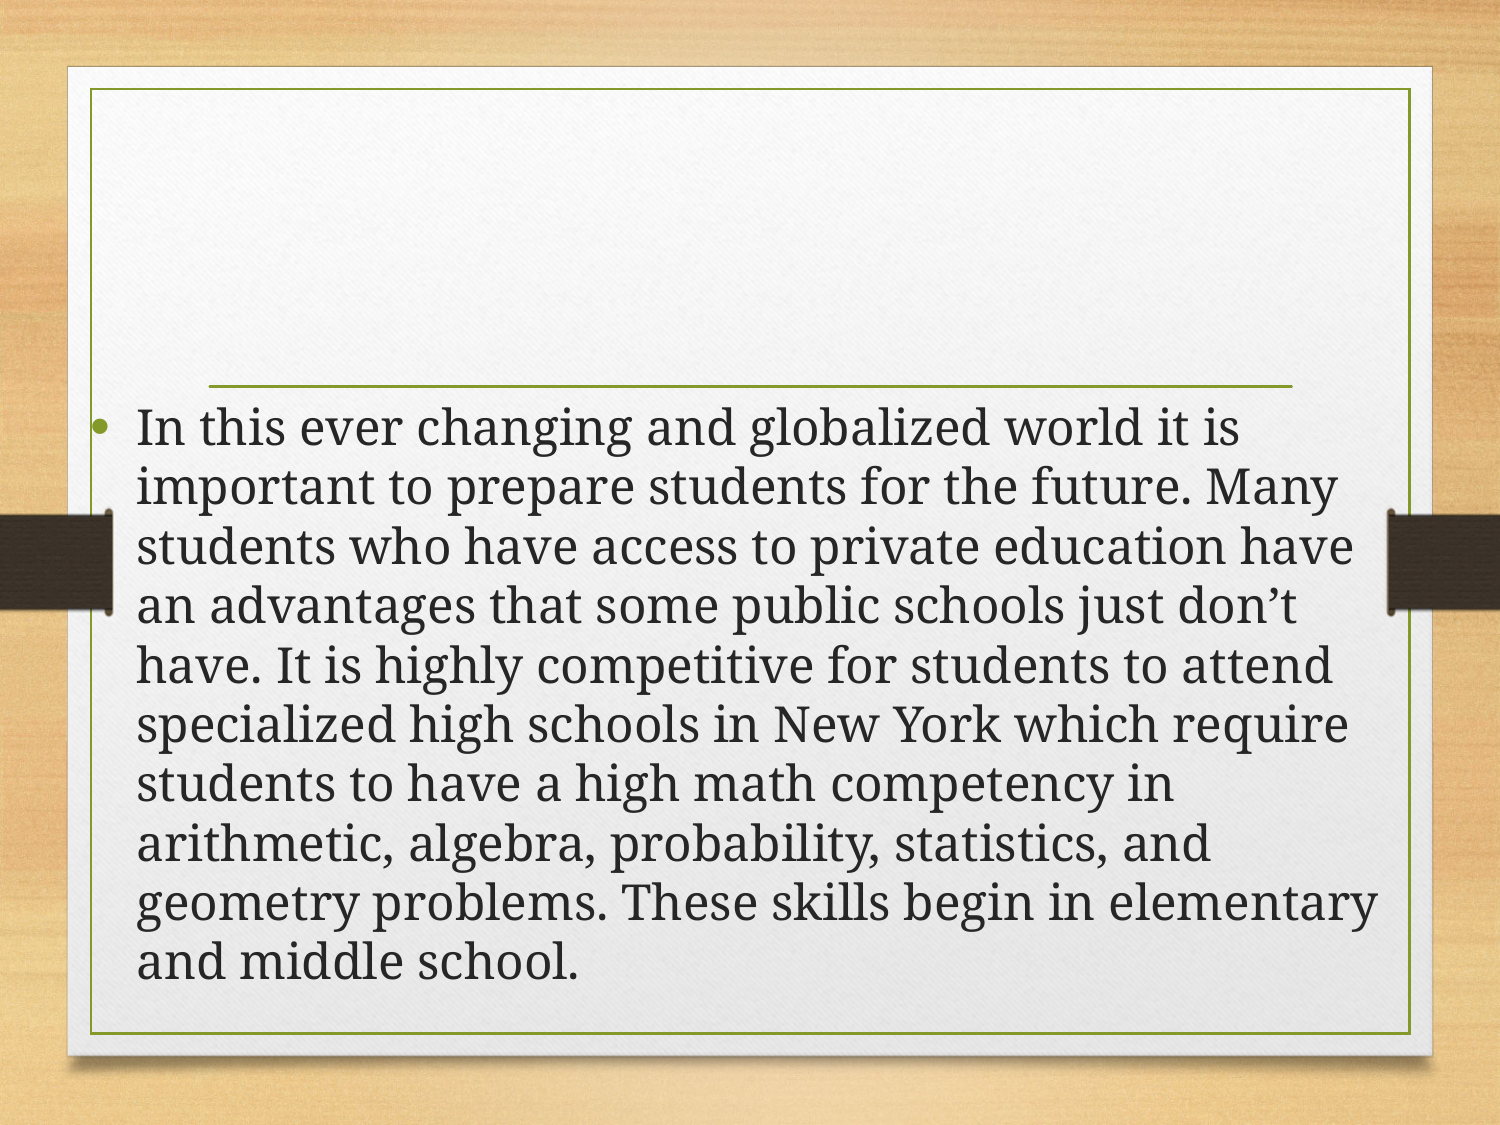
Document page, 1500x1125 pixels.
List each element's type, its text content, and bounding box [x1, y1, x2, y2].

picture [0, 0, 1500, 1125]
list In this ever changing and globalized world it is important to prepare students for the future. Many students who have access to private education have an advantages that some public schools just don’t have. It is highly competitive for students to attend specialized high schools in New York which require students to have a high math competency in arithmetic, algebra, probability, statistics, and geometry problems. These skills begin in elementary and middle school. [75, 62, 1425, 1005]
